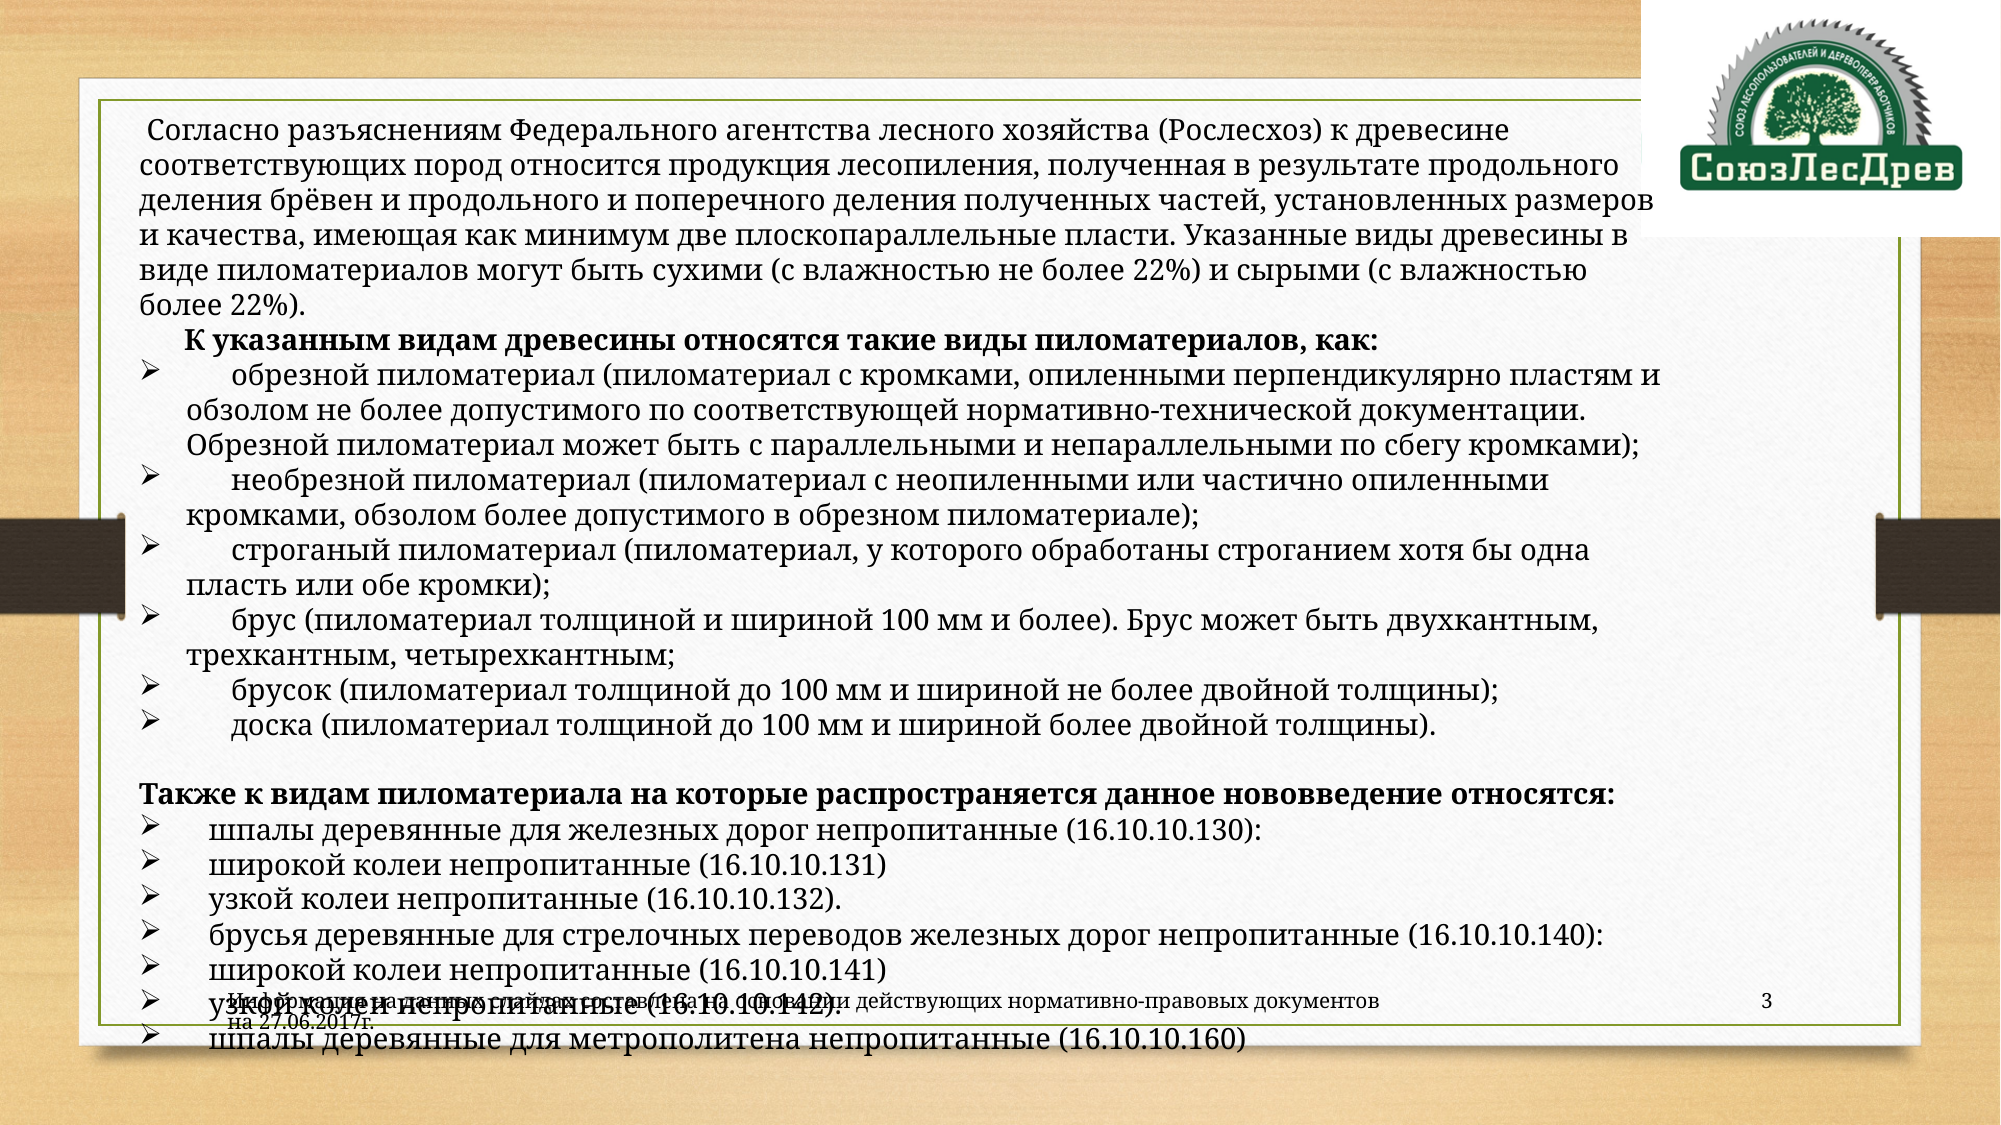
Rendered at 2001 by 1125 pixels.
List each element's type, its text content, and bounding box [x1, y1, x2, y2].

text_box Согласно разъяснениям Федерального агентства лесного хозяйства (Рослесхоз) к древесине соответствующих пород относится продукция лесопиления, полученная в результате продольного деления брёвен и продольного и поперечного деления полученных частей, установленных размеров и качества, имеющая как минимум две плоскопараллельные пласти. Указанные виды древесины в виде пиломатериалов могут быть сухими (с влажностью не более 22%) и сырыми (с влажностью более 22%). К указанным видам древесины относятся такие виды пиломатериалов, как: обрезной пиломатериал (пиломатериал с кромками, опиленными перпендикулярно пластям и обзолом не более допустимого по соответствующей нормативно-технической документации. Обрезной пиломатериал может быть с параллельными и непараллельными по сбегу кромками); необрезной пиломатериал (пиломатериал с неопиленными или частично опиленными кромками, обзолом более допустимого в обрезном пиломатериале); строганый пиломатериал (пиломатериал, у которого обработаны строганием хотя бы одна пласть или обе кромки); брус (пиломатериал толщиной и шириной 100 мм и более). Брус может быть двухкантным, трехкантным, четырехкантным; брусок (пиломатериал толщиной до 100 мм и шириной не более двойной толщины); доска (пиломатериал толщиной до 100 мм и шириной более двойной толщины). Также к видам пиломатериала на которые распространяется данное нововведение относятся: шпалы деревянные для железных дорог непропитанные (16.10.10.130): широкой колеи непропитанные (16.10.10.131) узкой колеи непропитанные (16.10.10.132). брусья деревянные для стрелочных переводов железных дорог непропитанные (16.10.10.140): широкой колеи непропитанные (16.10.10.141) узкой колеи непропитанные (16.10.10.142). шпалы деревянные для метрополитена непропитанные (16.10.10.160) [124, 104, 1690, 1098]
footer Информация на данных слайдах составлена на основании действующих нормативно-правовых документов на 27.06.2017г. [212, 979, 1411, 1025]
picture [0, 0, 2001, 1125]
slide_number 3 [1698, 979, 1788, 1025]
